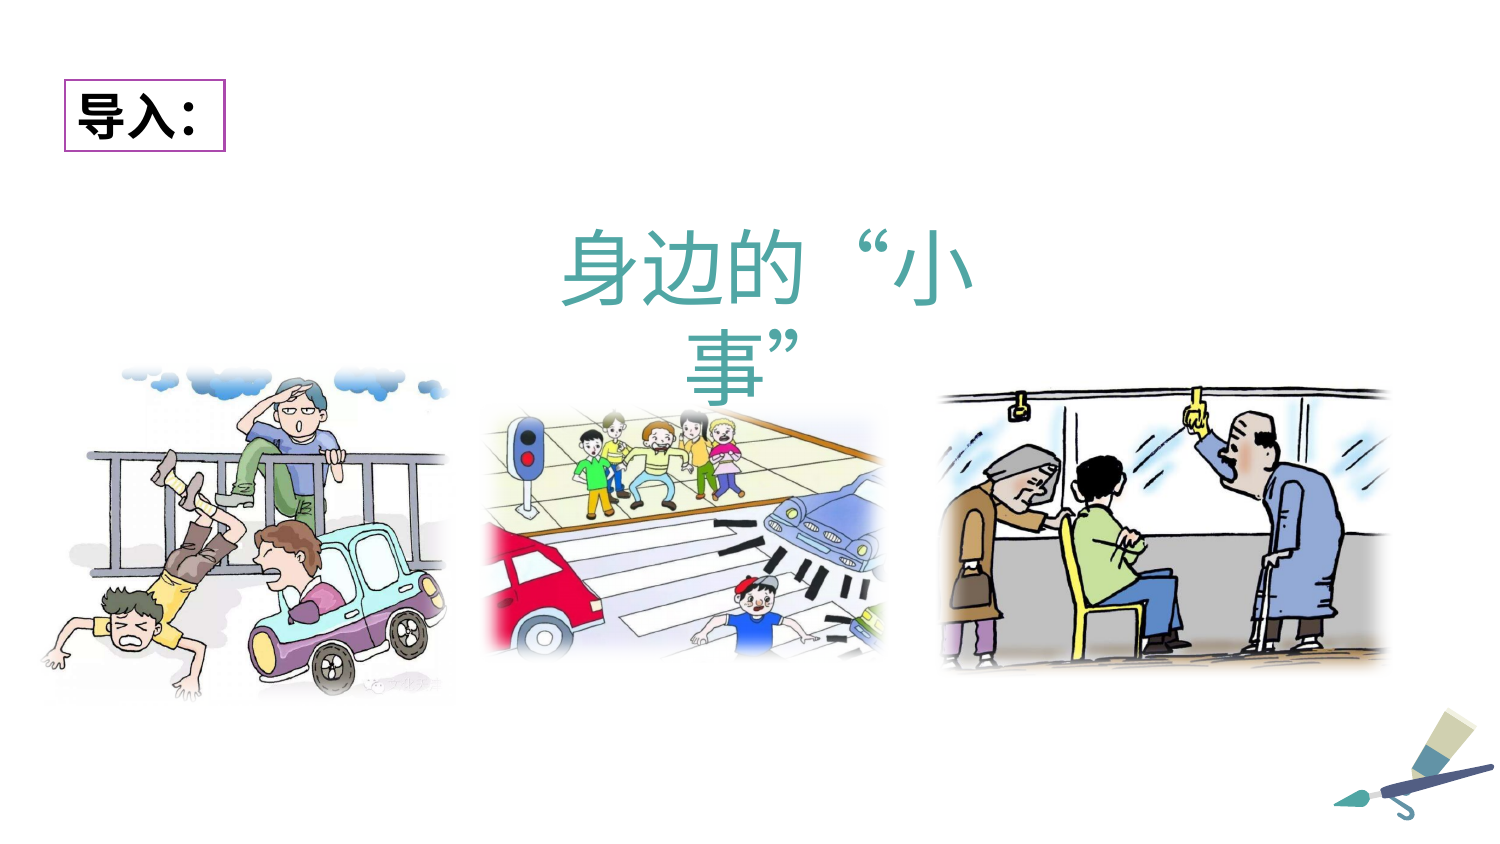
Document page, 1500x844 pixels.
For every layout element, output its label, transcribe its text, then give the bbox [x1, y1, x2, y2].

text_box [1358, 708, 1481, 844]
picture [34, 363, 456, 707]
picture [478, 402, 890, 664]
picture [934, 352, 1394, 679]
text_box 身边的“小事” [478, 209, 1055, 424]
text_box 导入： [64, 79, 226, 152]
